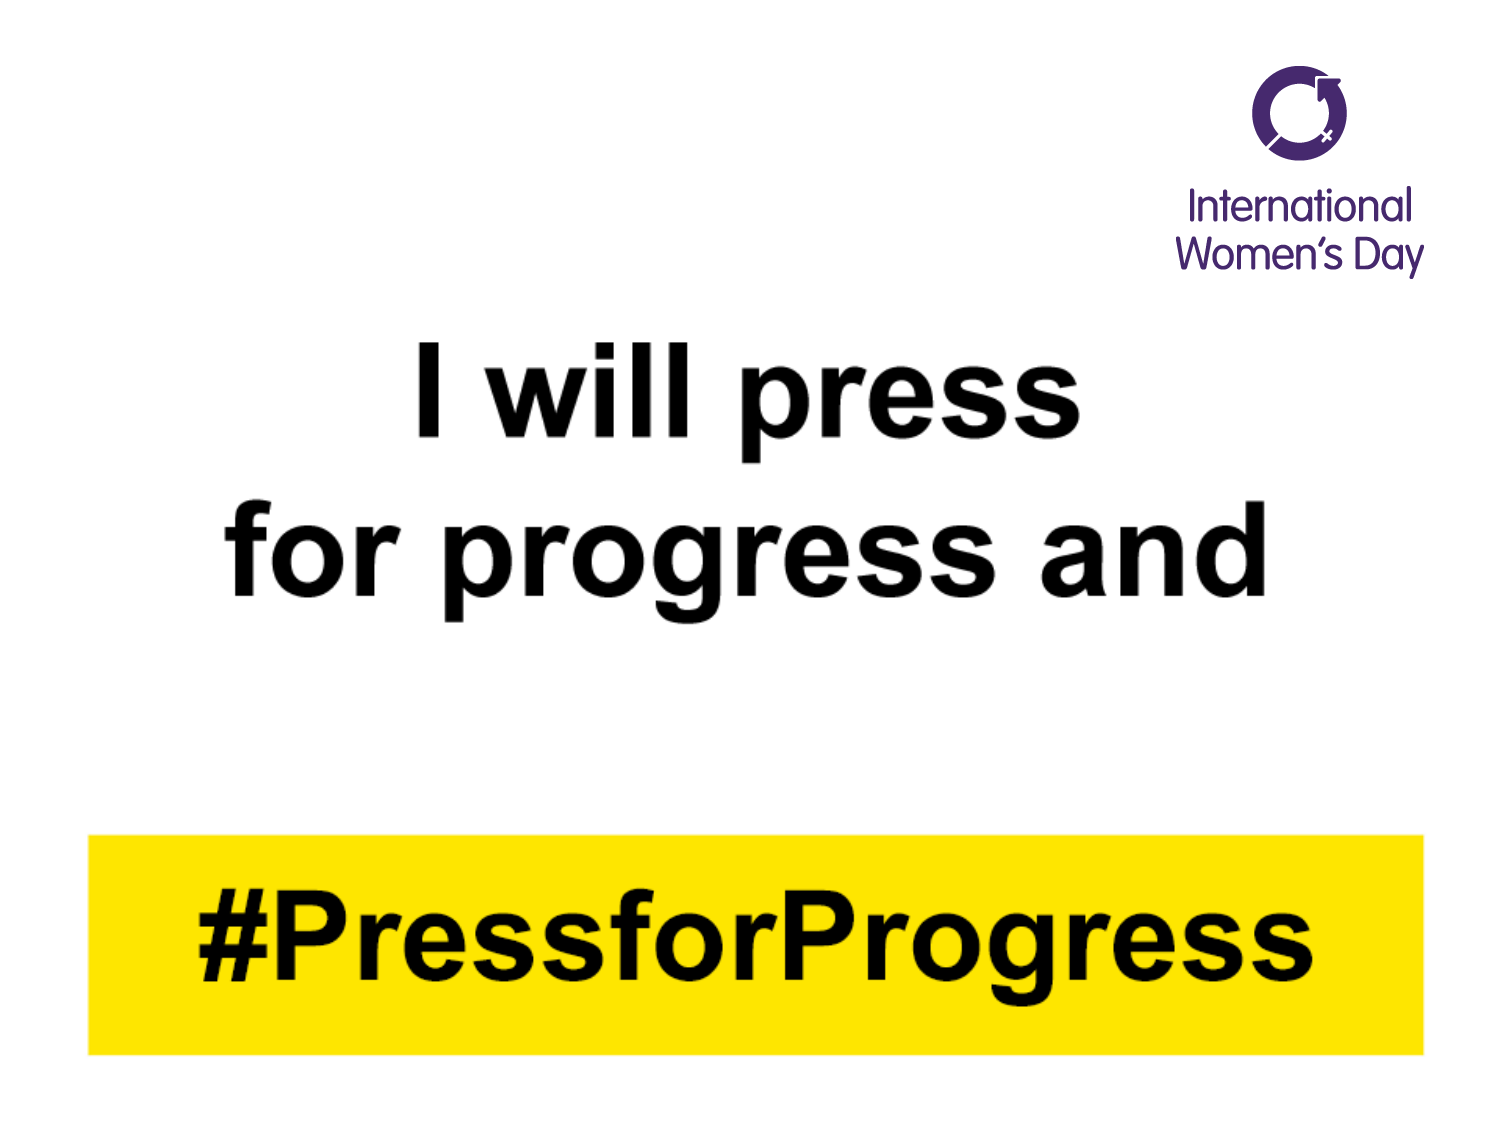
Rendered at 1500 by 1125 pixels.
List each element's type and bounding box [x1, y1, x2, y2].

picture [1176, 66, 1424, 279]
picture [212, 327, 1288, 798]
picture [80, 825, 1436, 1071]
